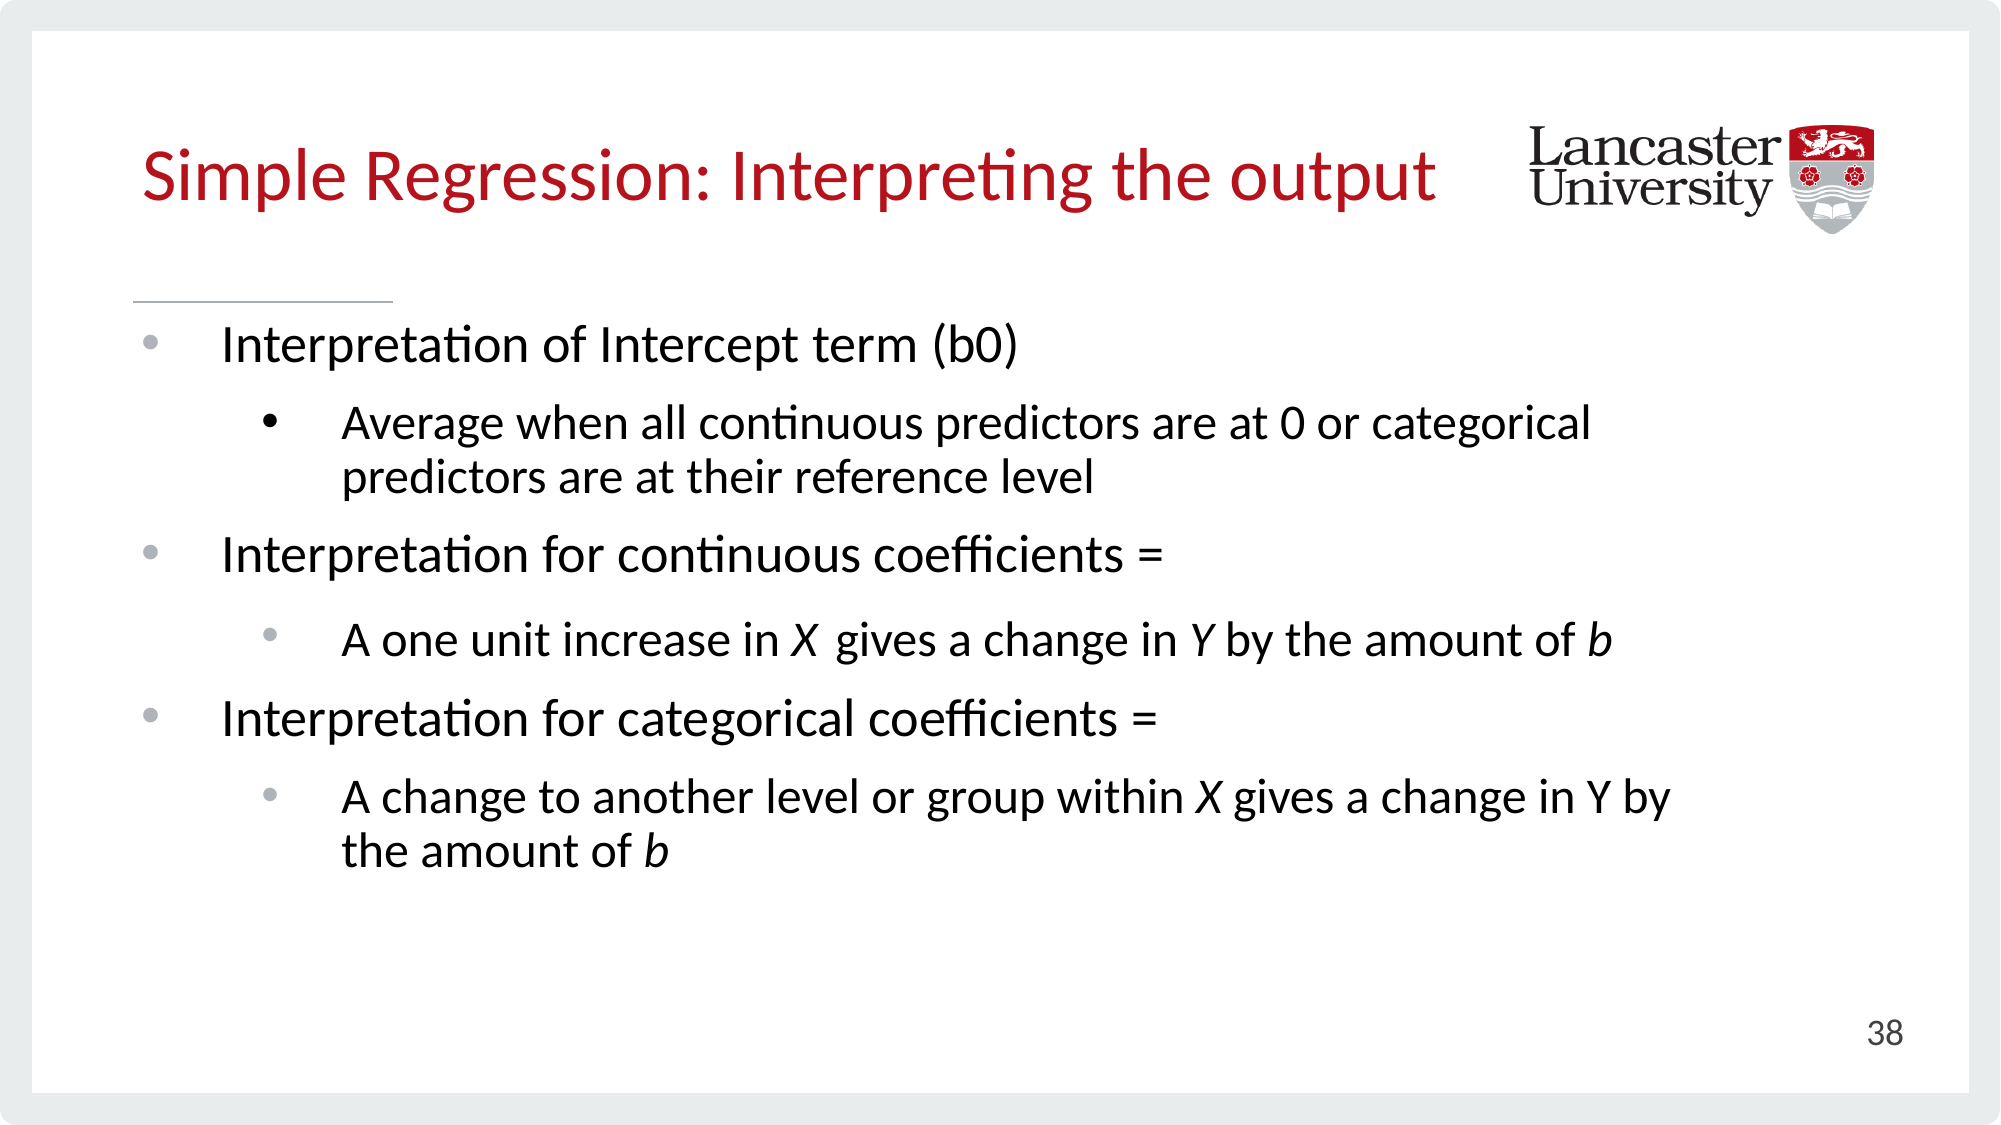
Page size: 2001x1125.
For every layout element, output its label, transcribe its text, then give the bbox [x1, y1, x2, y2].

slide_number 38 [1468, 1001, 1919, 1061]
title Simple Regression: Interpreting the output [127, 78, 1473, 281]
list Interpretation of Intercept term (b0) Average when all continuous predictors are at 0 or categorical predictors are at their reference level Interpretation for continuous coefficients = A one unit increase in X gives a change in Y by the amount of b Interpretation for categorical coefficients = A change to another level or group within X gives a change in Y by the amount of b [126, 307, 1725, 1003]
